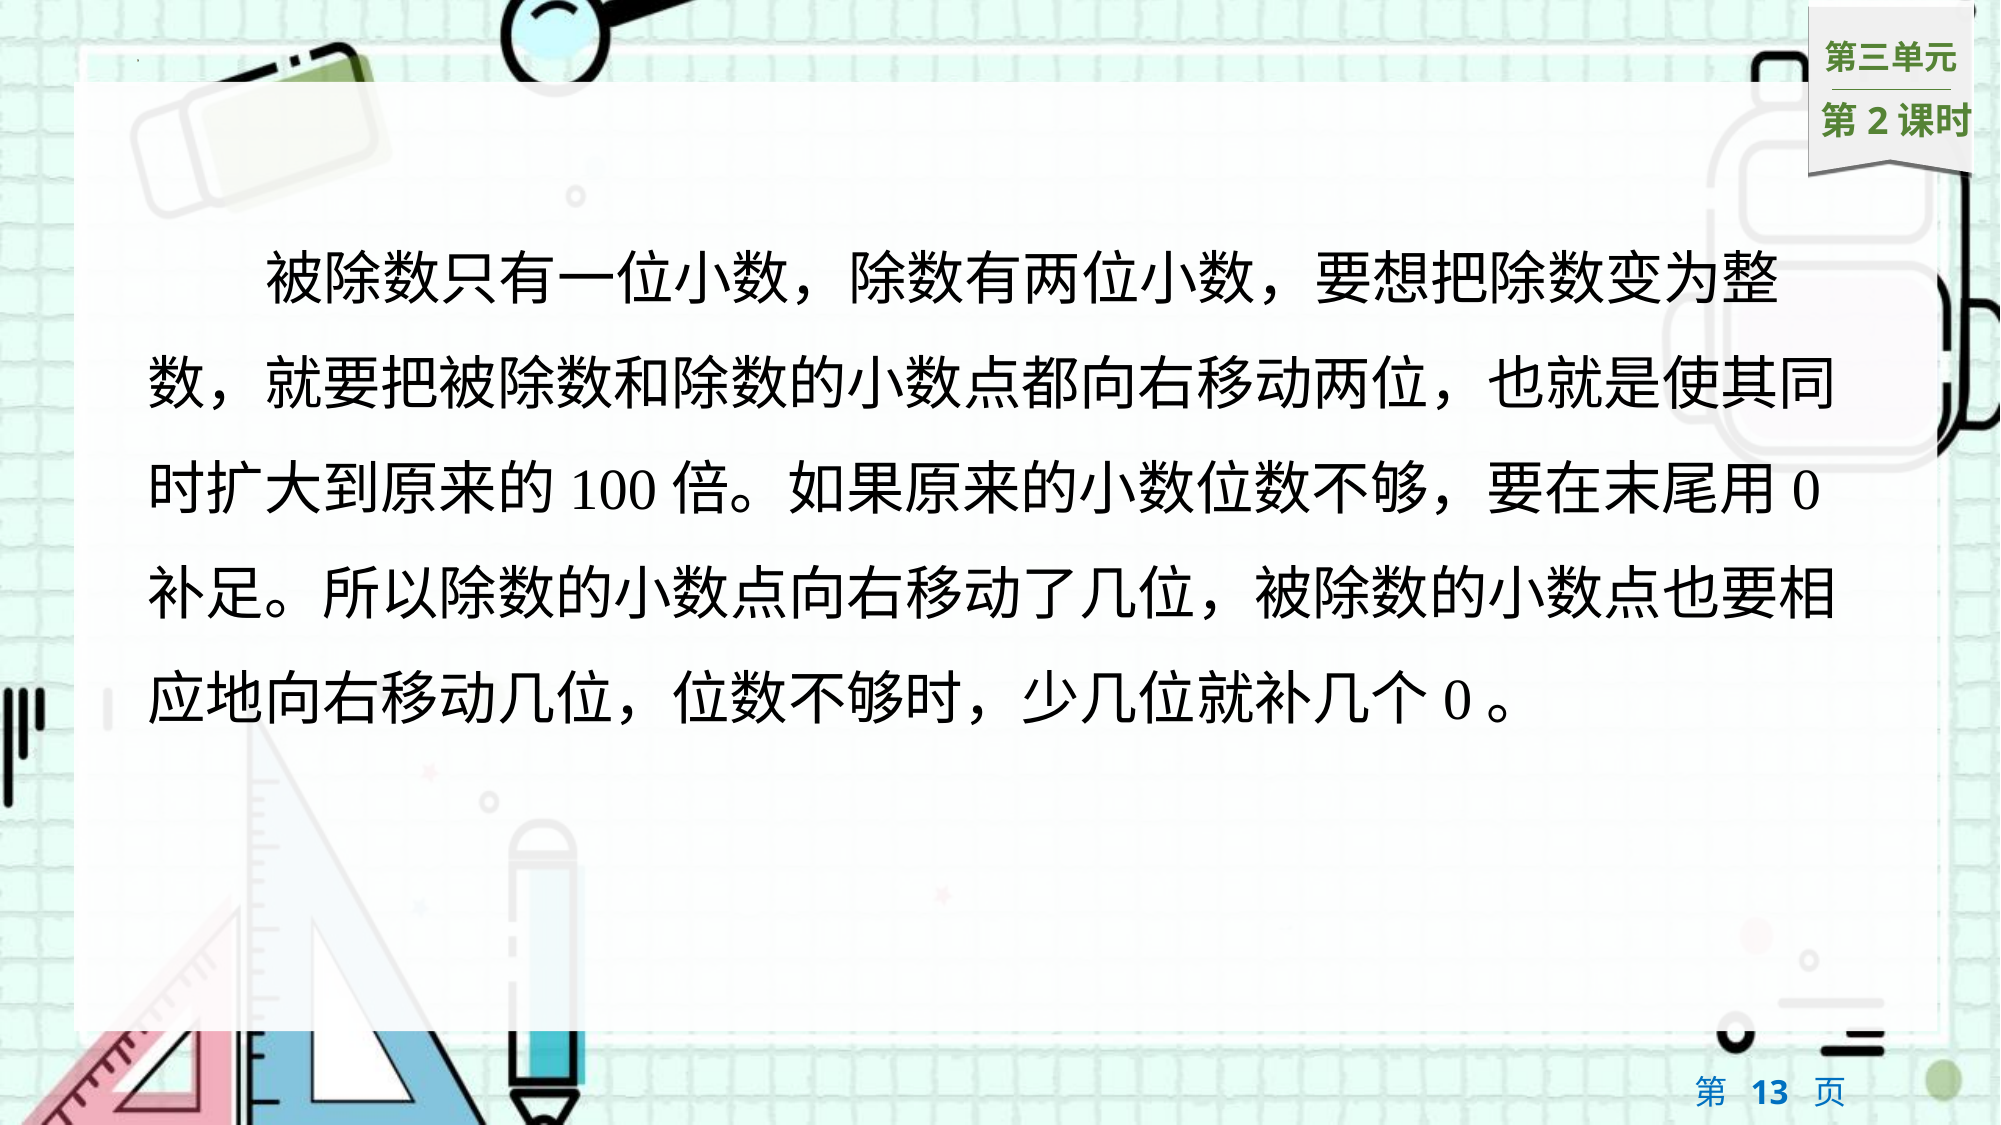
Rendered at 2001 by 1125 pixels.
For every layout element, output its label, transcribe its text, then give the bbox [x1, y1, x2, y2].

text_box 被除数只有一位小数，除数有两位小数，要想把除数变为整数，就要把被除数和除数的小数点都向右移动两位，也就是使其同时扩大到原来的100倍。如果原来的小数位数不够，要在末尾用0补足。所以除数的小数点向右移动了几位，被除数的小数点也要相应地向右移动几位，位数不够时，少几位就补几个0。 [147, 206, 1853, 732]
picture [0, 0, 2000, 1125]
picture [1938, 168, 1971, 176]
